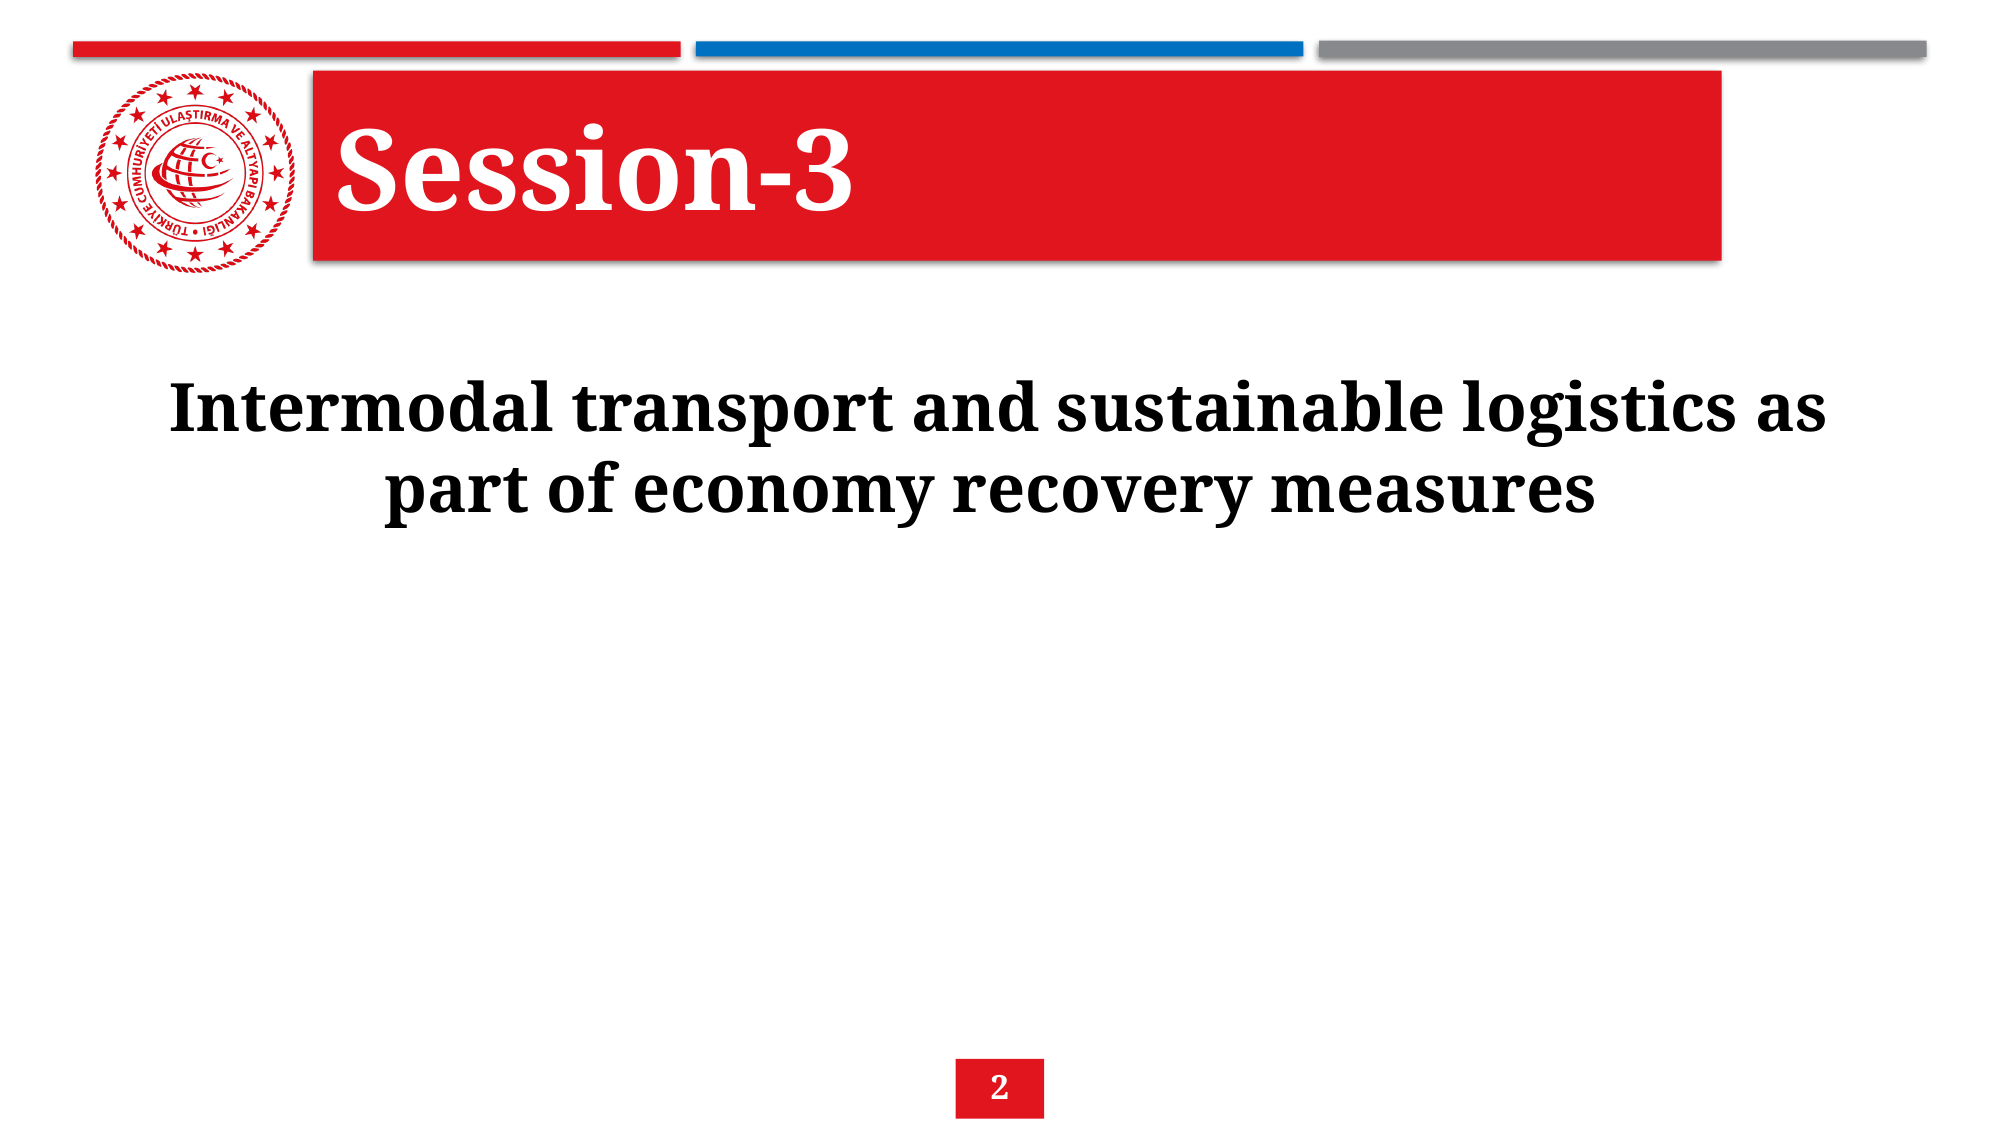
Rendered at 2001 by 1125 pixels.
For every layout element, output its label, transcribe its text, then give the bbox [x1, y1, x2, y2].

title Session-3 [319, 77, 1706, 253]
slide_number 2 [955, 1058, 1045, 1119]
list Intermodal transport and sustainable logistics as part of economy recovery measures [95, 357, 1905, 962]
picture [95, 73, 295, 273]
